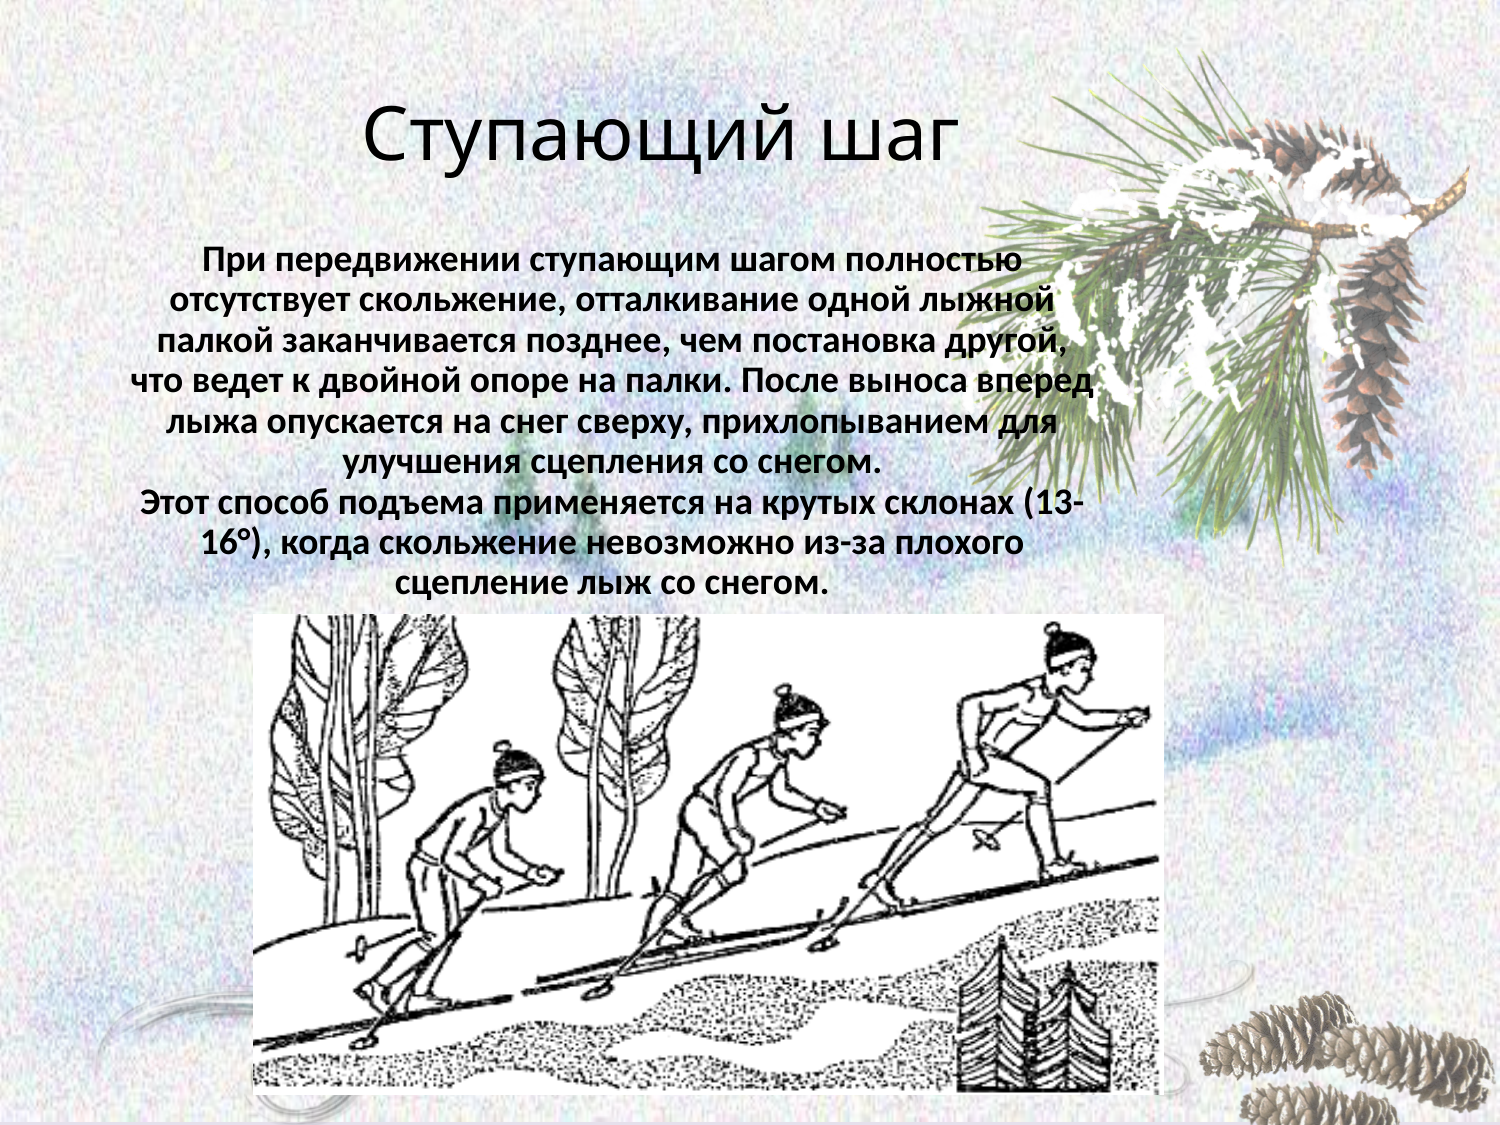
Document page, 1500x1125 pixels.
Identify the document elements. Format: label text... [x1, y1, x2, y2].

text_box При передвижении ступающим шагом полностью отсутствует скольжение, отталкивание одной лыжной палкой заканчивается позднее, чем постановка другой, что ведет к двойной опоре на палки. После выноса вперед лыжа опускается на снег сверху, прихлопыванием для улучшения сцепления со снегом. Этот способ подъема применяется на крутых склонах (13-16°), когда скольжение невозможно из-за плохого сцепление лыж со снегом. [112, 231, 1114, 611]
text_box Ступающий шаг [230, 78, 1093, 185]
picture [0, 0, 1500, 1125]
